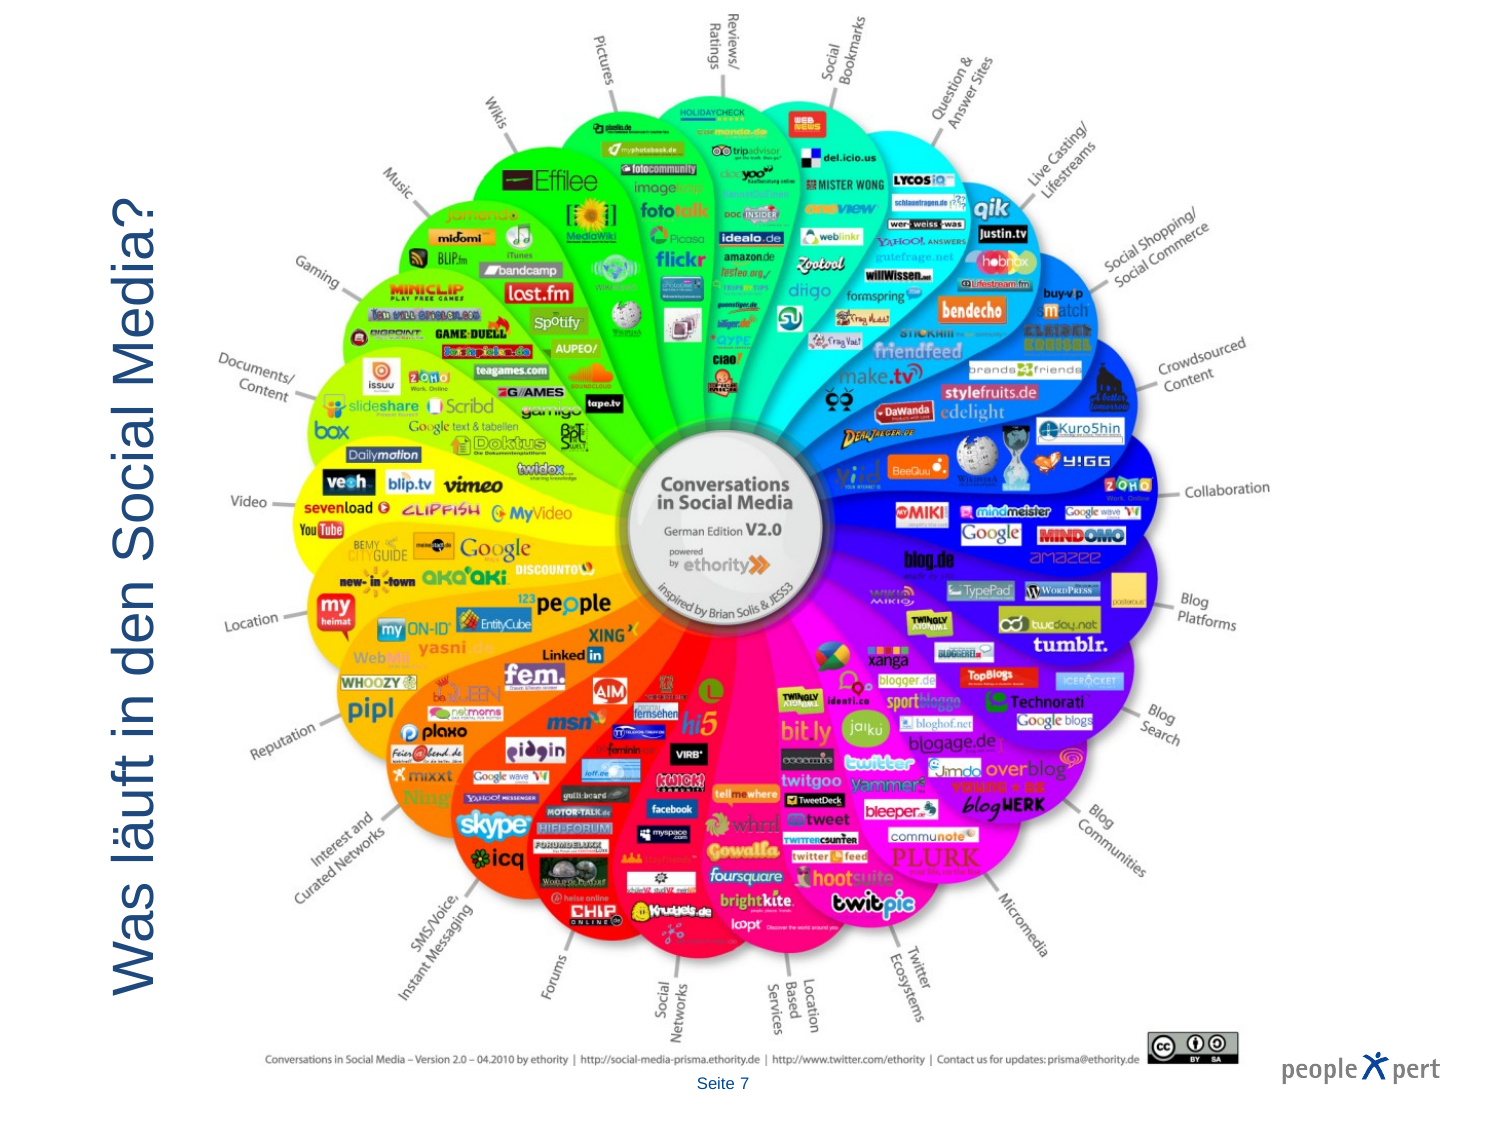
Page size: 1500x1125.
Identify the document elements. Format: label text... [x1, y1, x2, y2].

picture [218, 14, 1479, 1100]
title Was läuft in den Social Media? [52, 0, 207, 1012]
